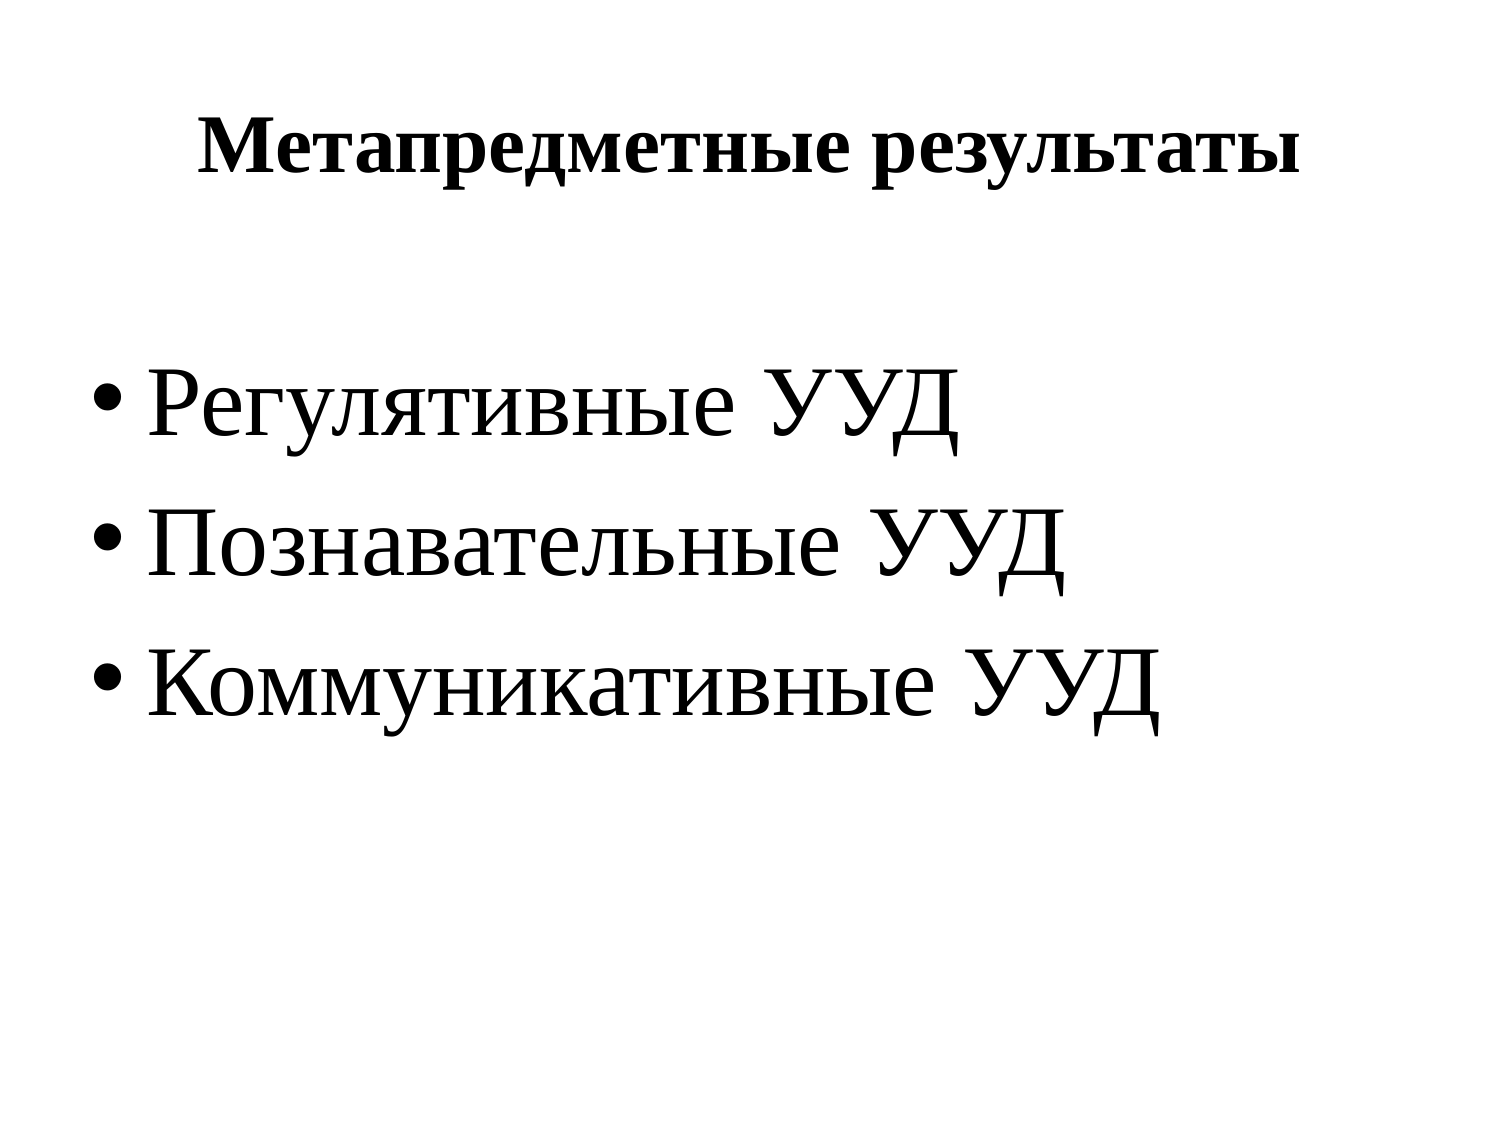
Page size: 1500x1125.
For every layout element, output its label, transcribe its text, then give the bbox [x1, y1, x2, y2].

list Регулятивные УУД Познавательные УУД Коммуникативные УУД [75, 328, 1425, 1005]
title Метапредметные результаты [75, 45, 1425, 233]
